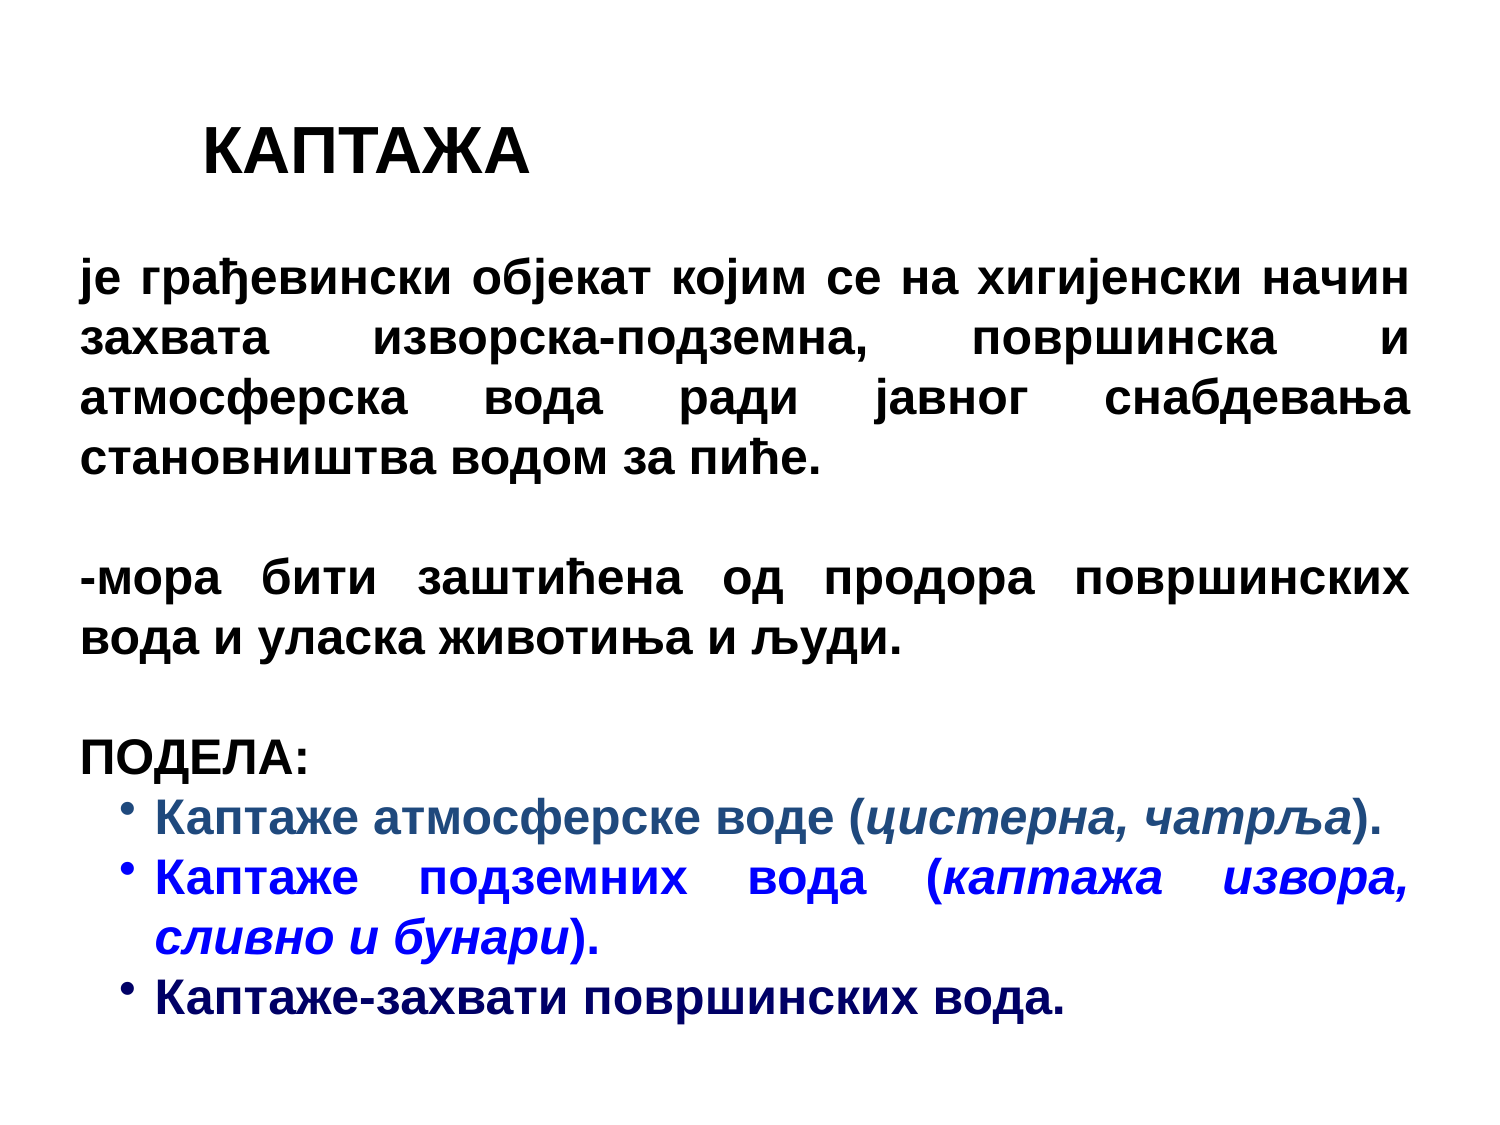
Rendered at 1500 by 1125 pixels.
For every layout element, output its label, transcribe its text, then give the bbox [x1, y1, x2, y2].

text_box је грађевински објекат којим се на хигијенски начин захвата изворска-подземна, површинска и атмосферска вода ради јавног снабдевања становништва водом за пиће. -мора бити заштићена од продора површинских вода и уласка животиња и људи. ПОДЕЛА: Каптаже атмосферске воде (цистерна, чатрља). Каптаже подземних вода (каптажа извора, сливно и бунари). Каптаже-захвати површинских вода. [64, 237, 1425, 1118]
text_box КАПТАЖА [187, 99, 650, 195]
